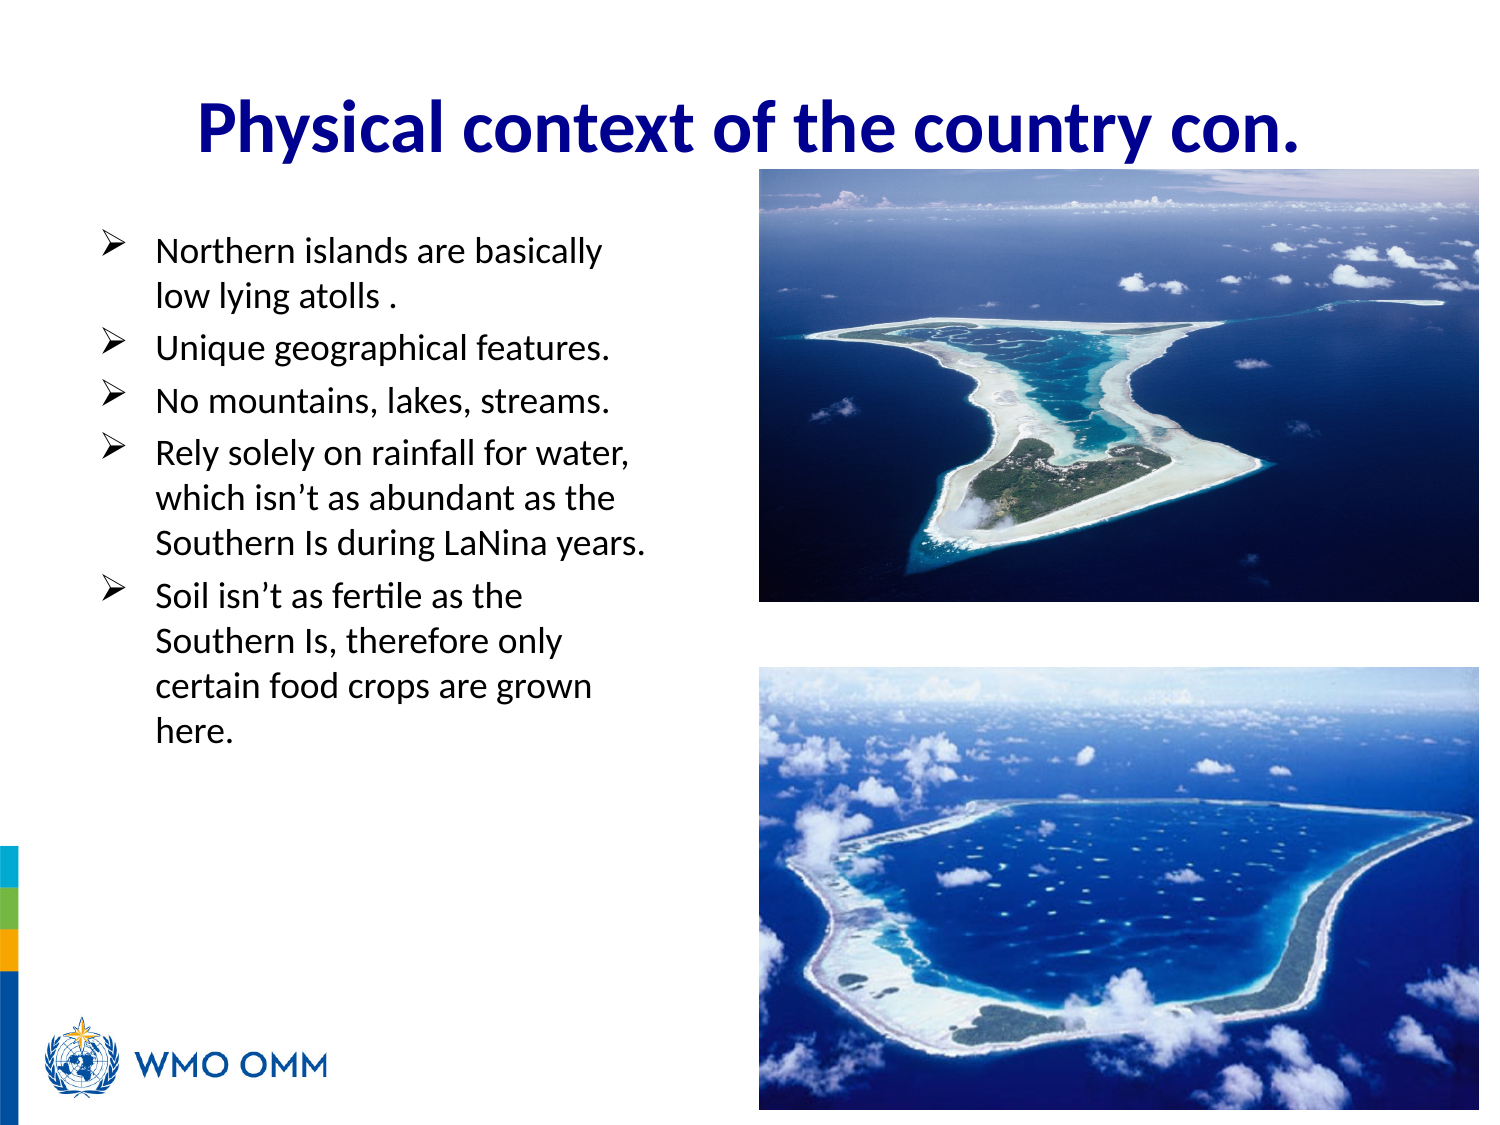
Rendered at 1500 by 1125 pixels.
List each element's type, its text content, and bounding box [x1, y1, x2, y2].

title Physical context of the country con. [75, 49, 1425, 196]
picture [0, 845, 327, 1125]
picture [759, 169, 1479, 602]
text_box Northern islands are basically low lying atolls . Unique geographical features. No mountains, lakes, streams. Rely solely on rainfall for water, which isn’t as abundant as the Southern Is during LaNina years. Soil isn’t as fertile as the Southern Is, therefore only certain food crops are grown here. [84, 218, 681, 989]
picture [759, 666, 1479, 1111]
